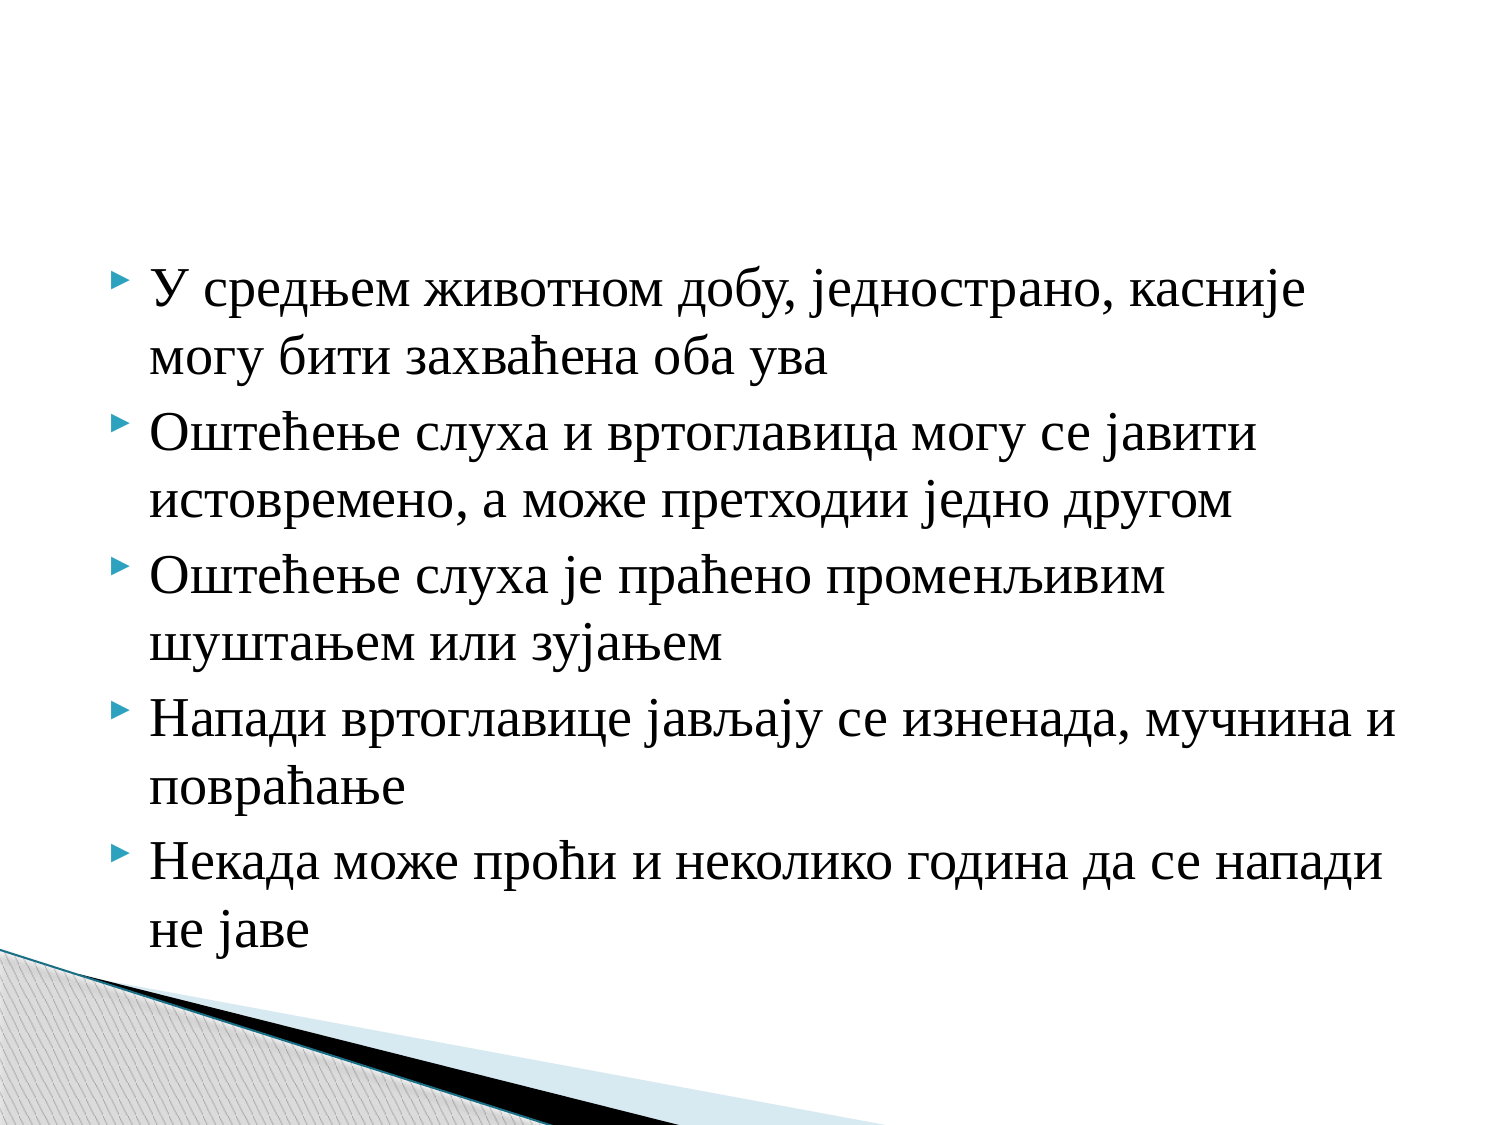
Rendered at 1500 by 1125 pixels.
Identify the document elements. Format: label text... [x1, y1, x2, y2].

list У средњем животном добу, једнострано, касније могу бити захваћена оба ува Оштећење слуха и вртоглавица могу се јавити истовремено, а може претходии једно другом Оштећење слуха је праћено променљивим шуштањем или зујањем Напади вртоглавице јављају се изненада, мучнина и повраћање Некада може проћи и неколико година да се напади не јаве [74, 242, 1426, 986]
